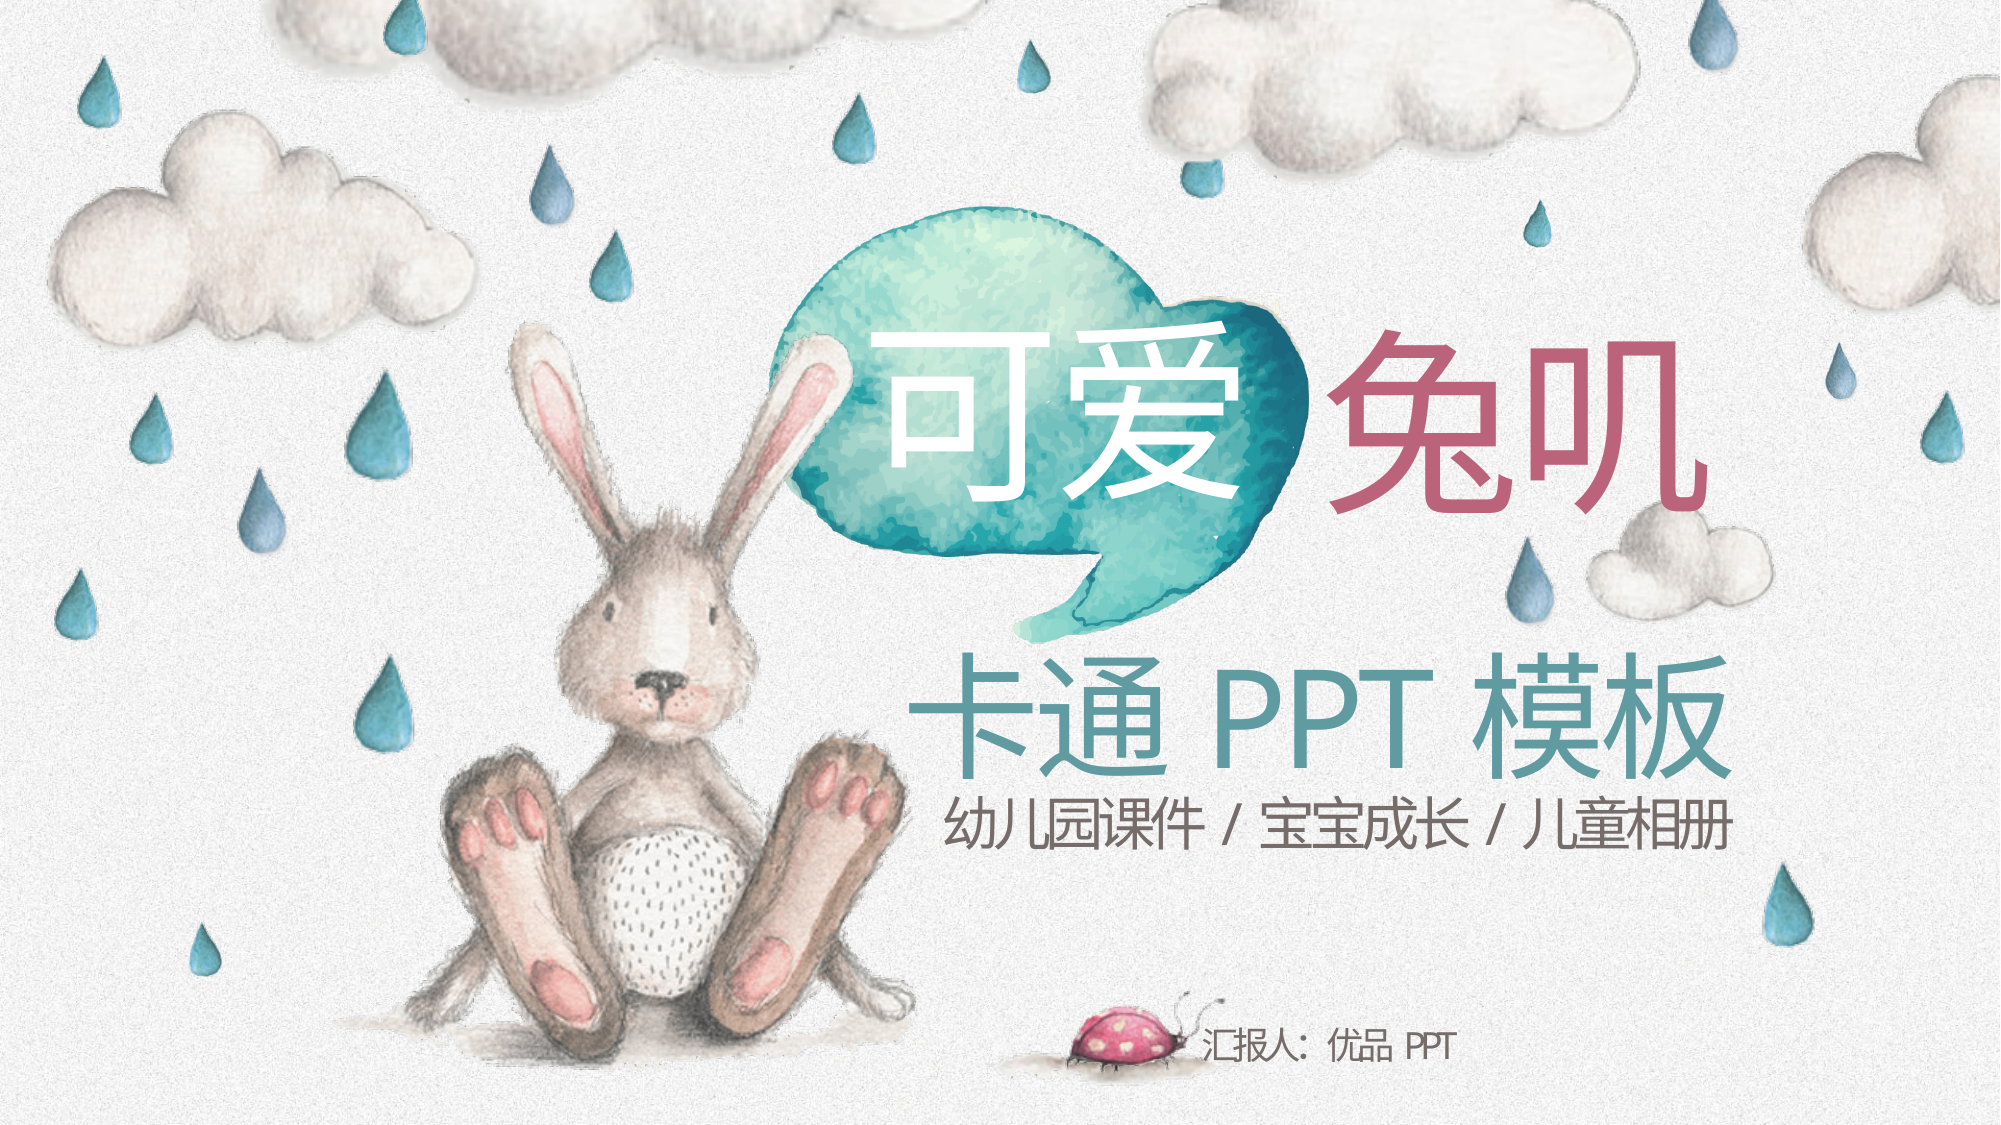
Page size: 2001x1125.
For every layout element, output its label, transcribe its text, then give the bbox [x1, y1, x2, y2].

picture [0, 0, 2001, 1125]
text_box 卡通PPT模板 [932, 623, 1752, 804]
text_box 幼儿园课件/宝宝成长/儿童相册 [932, 779, 1751, 865]
text_box 兔叽 [1309, 291, 1732, 547]
text_box 汇报人：优品PPT [1227, 1014, 1473, 1075]
